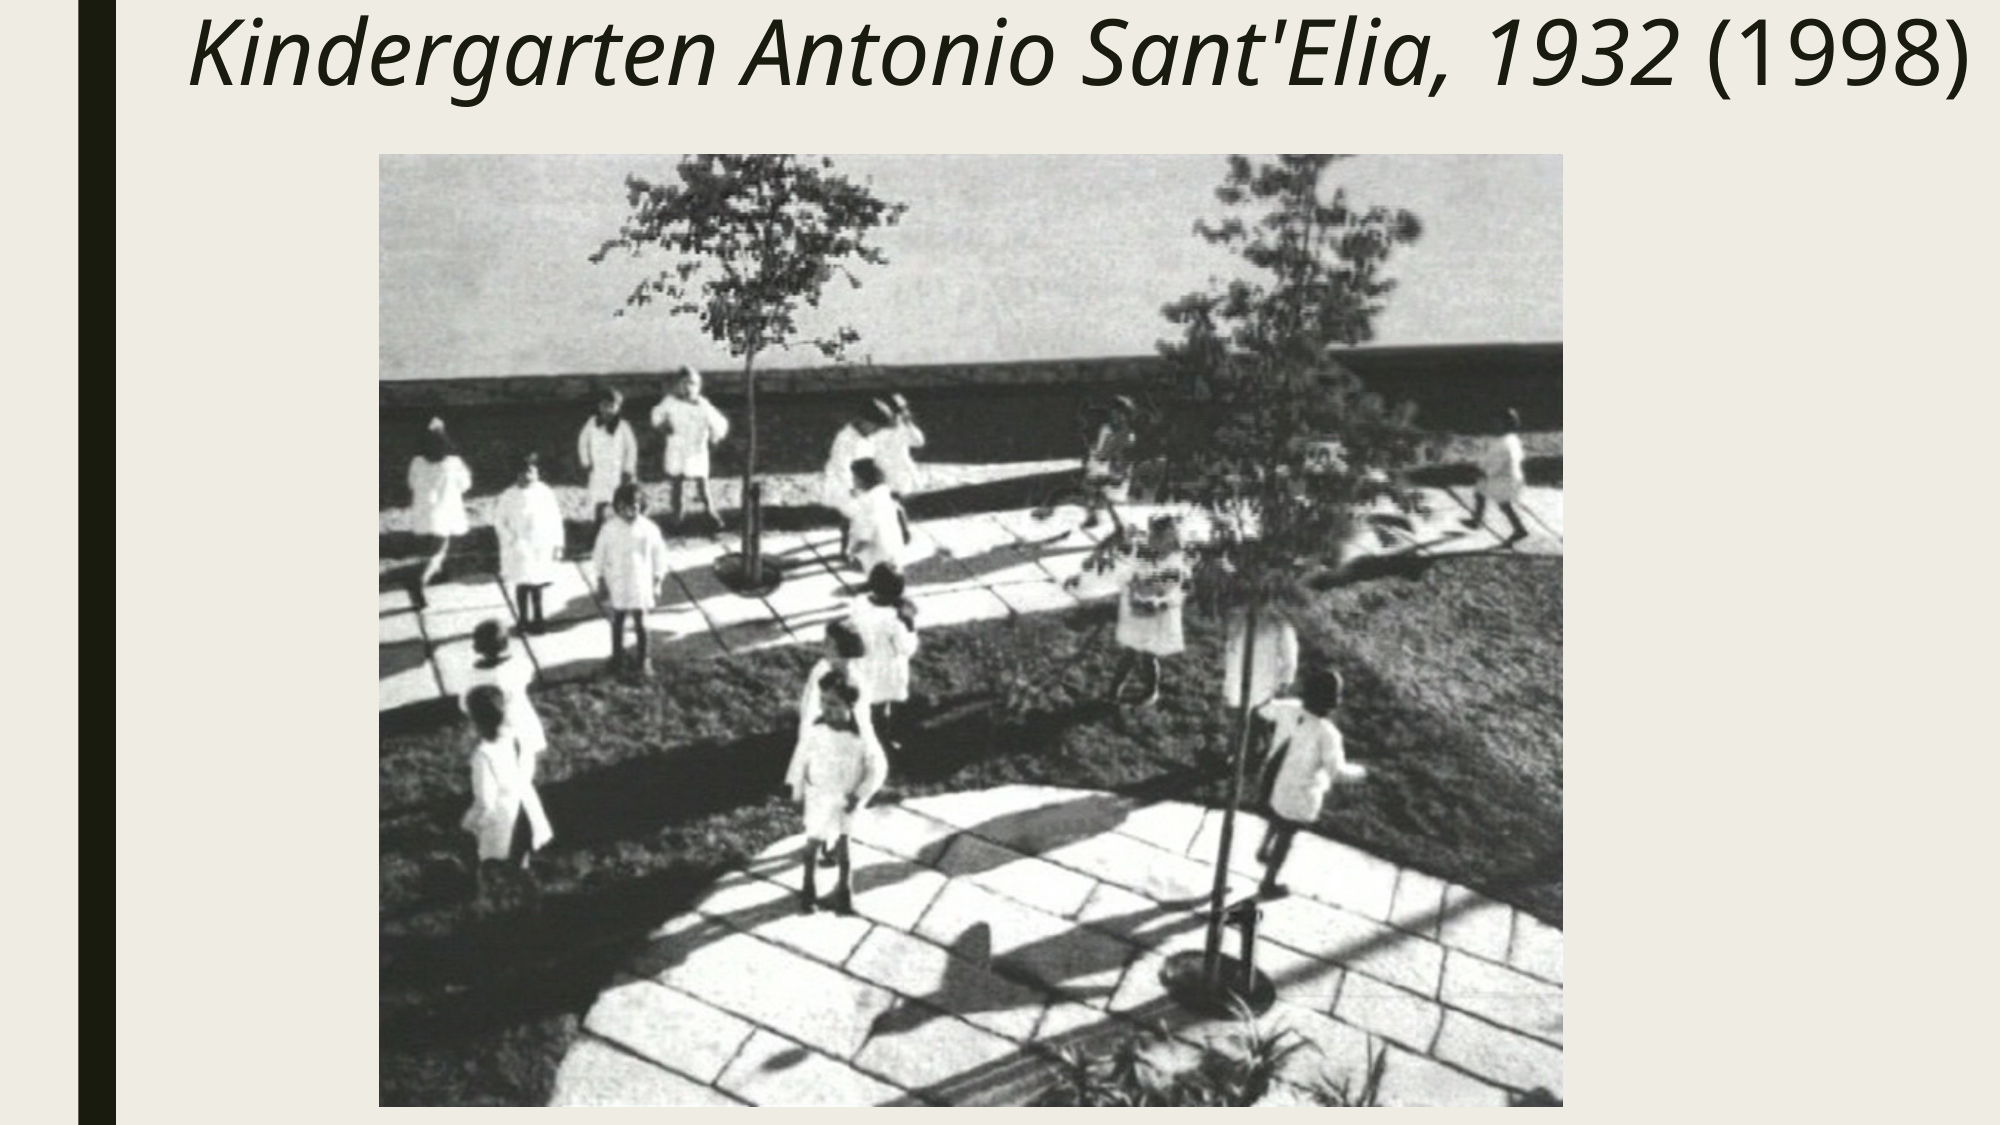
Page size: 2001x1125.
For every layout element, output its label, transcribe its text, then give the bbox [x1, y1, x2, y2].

picture [379, 154, 1563, 1108]
title Kindergarten Antonio Sant'Elia, 1932 (1998) [171, 0, 2000, 218]
